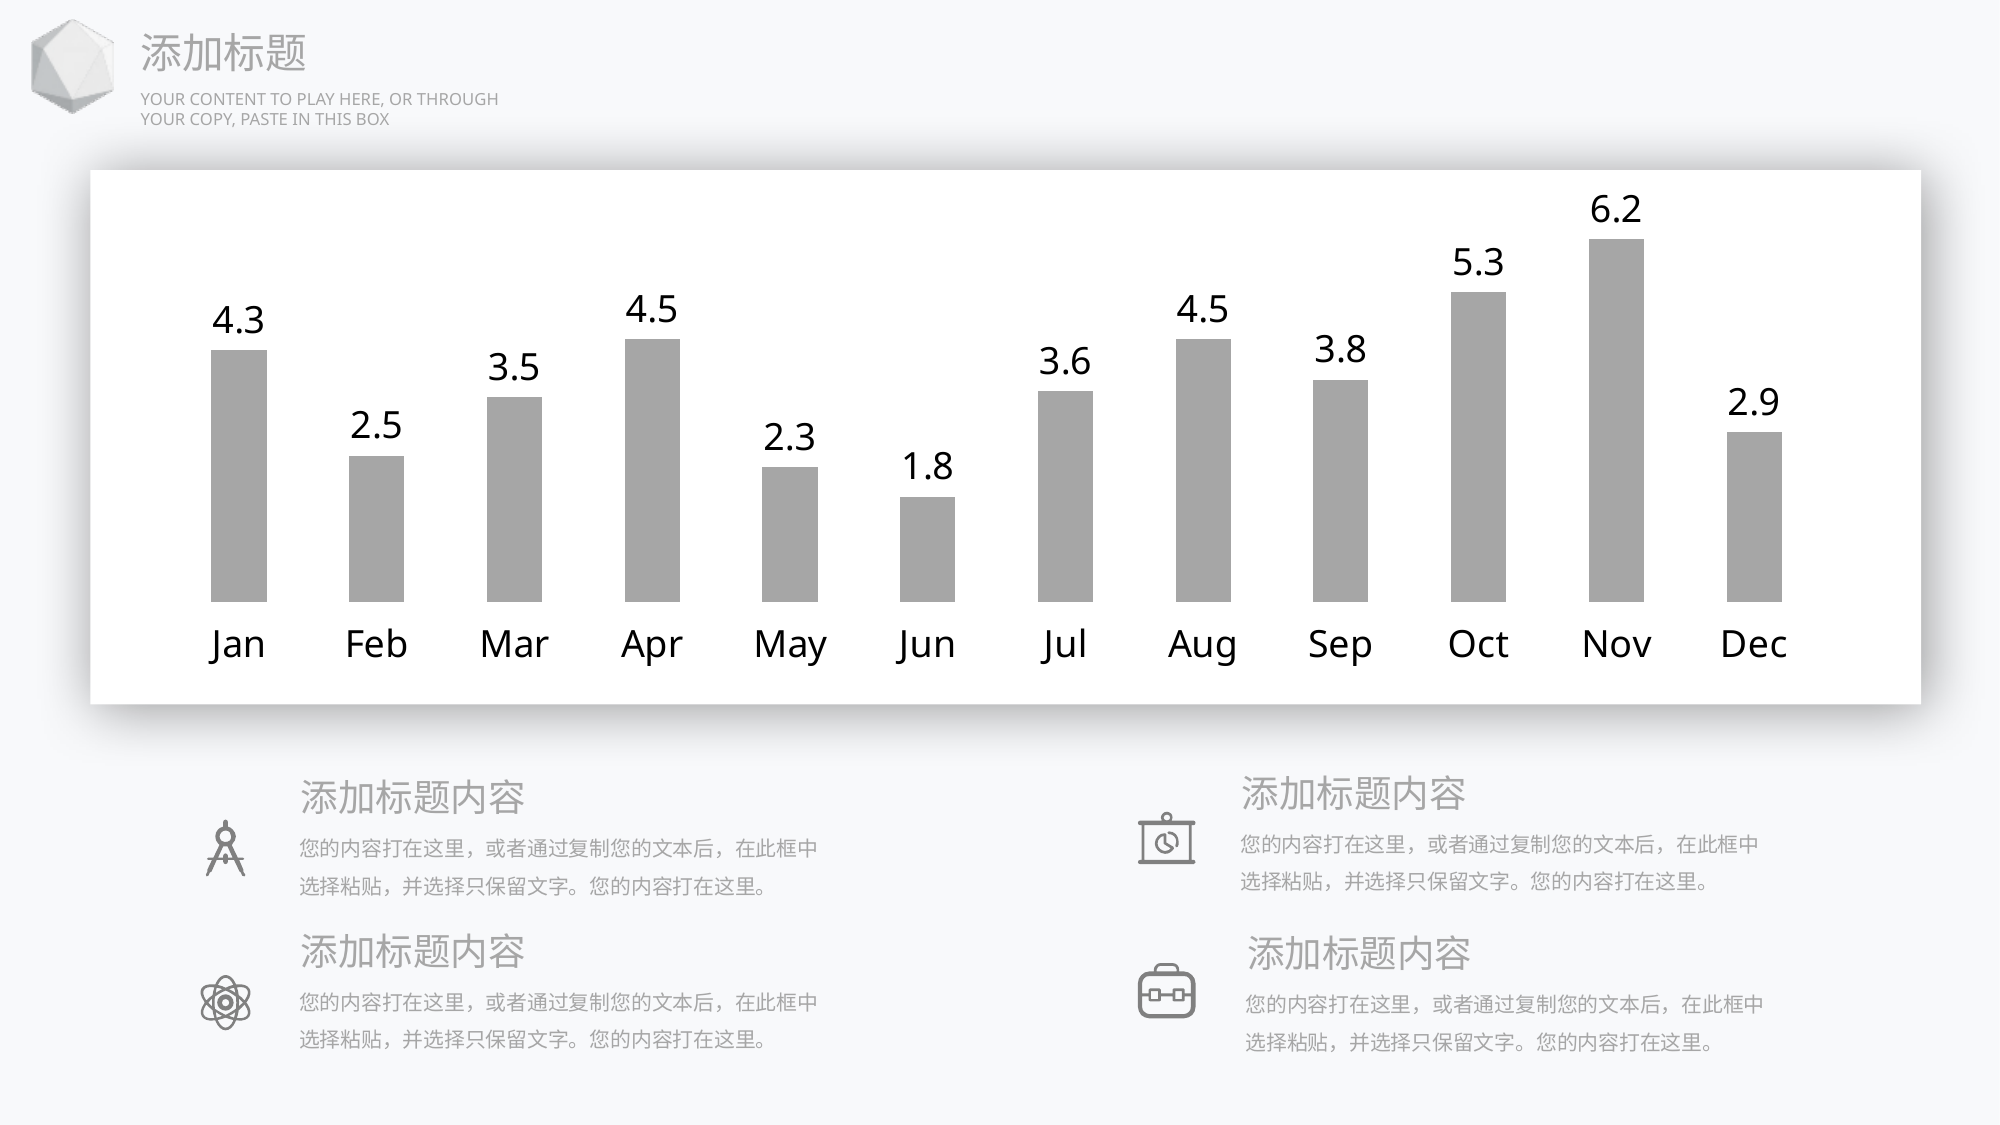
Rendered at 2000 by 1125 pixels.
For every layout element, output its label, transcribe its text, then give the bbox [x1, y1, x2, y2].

text_box 添加标题内容 [285, 897, 541, 980]
text_box 添加标题内容 [1232, 900, 1487, 983]
text_box 您的内容打在这里，或者通过复制您的文本后，在此框中选择粘贴，并选择只保留文字。您的内容打在这里。 [1225, 811, 1775, 902]
text_box 添加标题 [125, 19, 422, 78]
text_box [1137, 811, 1196, 865]
text_box [200, 975, 251, 1031]
text_box 添加标题内容 [285, 744, 541, 827]
text_box 您的内容打在这里，或者通过复制您的文本后，在此框中选择粘贴，并选择只保留文字。您的内容打在这里。 [284, 816, 833, 906]
picture [30, 18, 115, 114]
chart [135, 181, 1858, 679]
text_box 您的内容打在这里，或者通过复制您的文本后，在此框中选择粘贴，并选择只保留文字。您的内容打在这里。 [1230, 972, 1780, 1062]
text_box [88, 168, 1923, 706]
text_box YOUR CONTENT TO PLAY HERE, OR THROUGH YOUR COPY, PASTE IN THIS BOX [125, 78, 563, 140]
text_box 添加标题内容 [1227, 739, 1482, 822]
text_box [1137, 963, 1196, 1019]
text_box [205, 819, 246, 877]
text_box 您的内容打在这里，或者通过复制您的文本后，在此框中选择粘贴，并选择只保留文字。您的内容打在这里。 [284, 969, 833, 1060]
